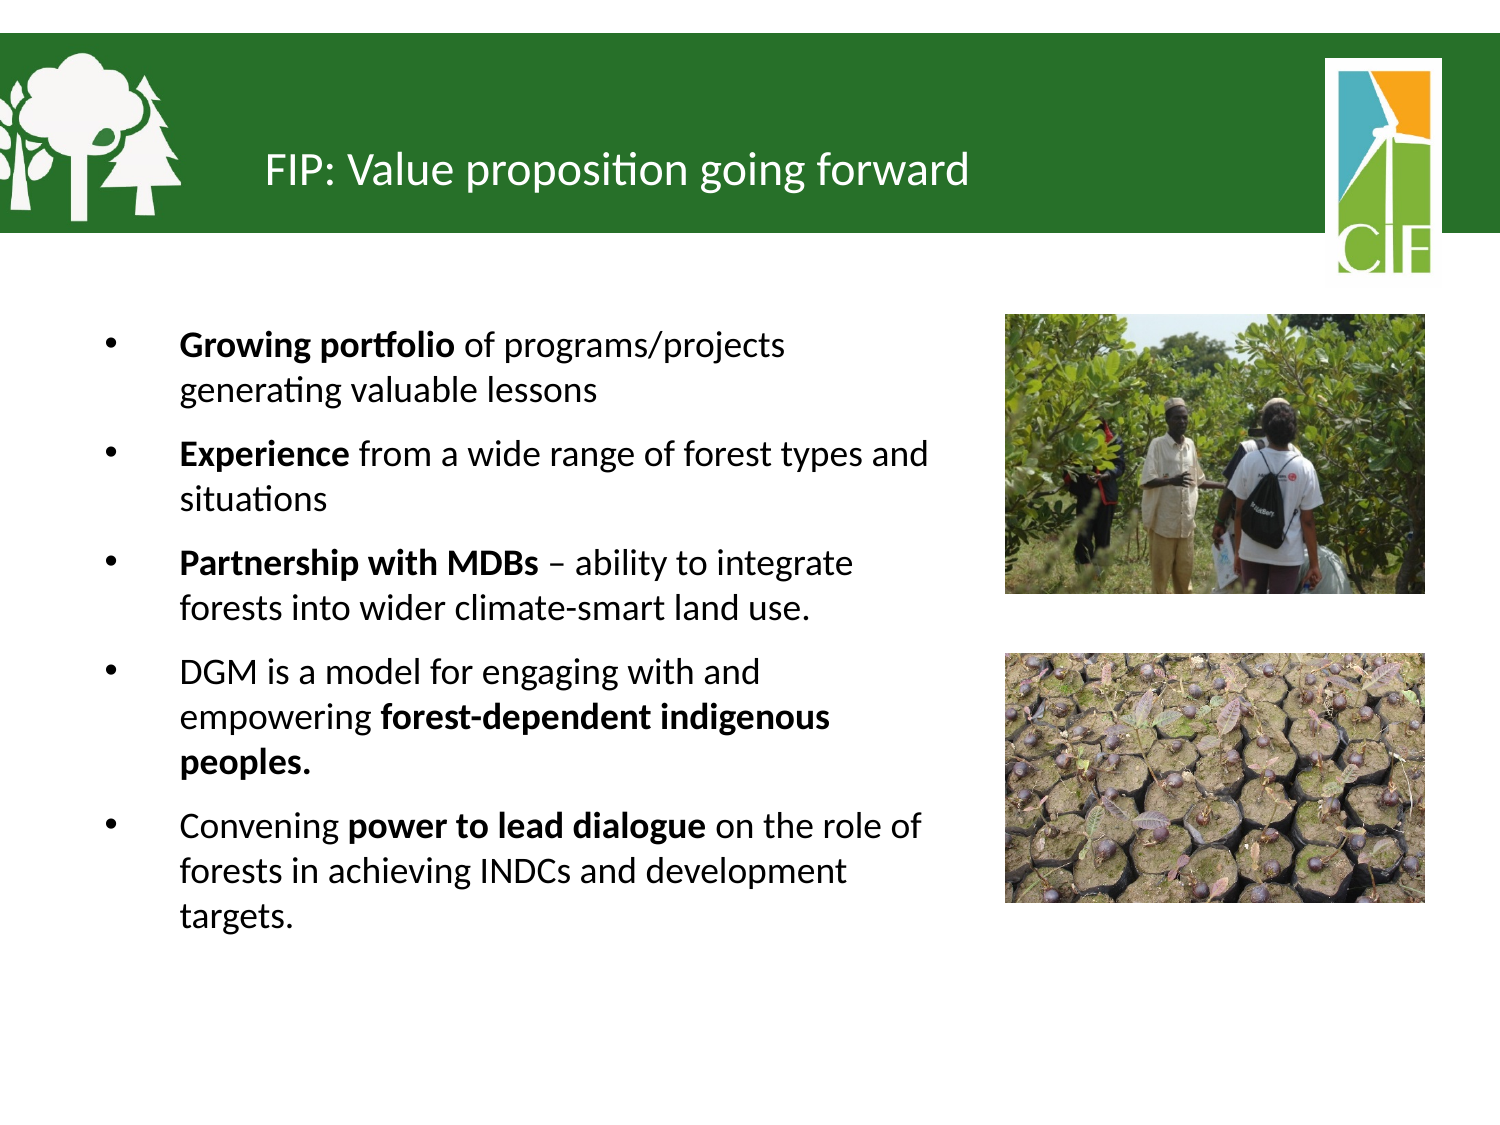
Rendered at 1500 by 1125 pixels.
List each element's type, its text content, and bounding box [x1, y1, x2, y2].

picture [1005, 652, 1426, 903]
picture [0, 33, 1500, 288]
picture [1005, 314, 1426, 595]
title FIP: Value proposition going forward [249, 99, 1425, 233]
list Growing portfolio of programs/projects generating valuable lessons Experience from a wide range of forest types and situations Partnership with MDBs – ability to integrate forests into wider climate-smart land use. DGM is a model for engaging with and empowering forest-dependent indigenous peoples. Convening power to lead dialogue on the role of forests in achieving INDCs and development targets. [89, 312, 951, 994]
